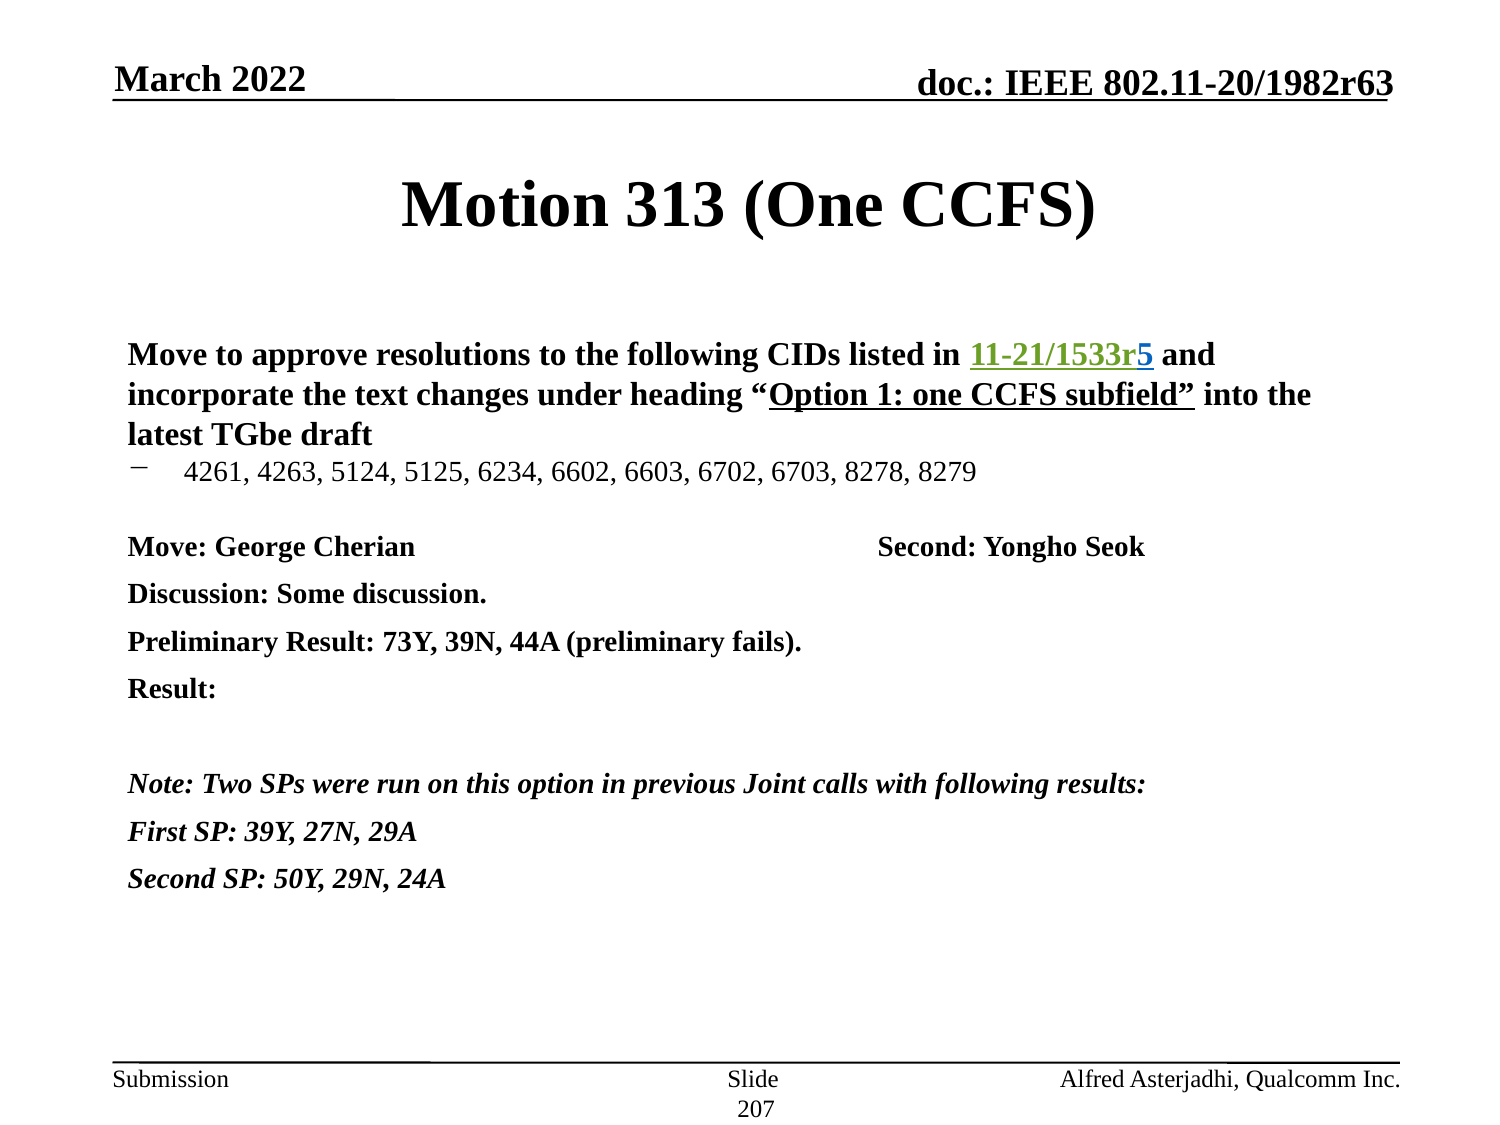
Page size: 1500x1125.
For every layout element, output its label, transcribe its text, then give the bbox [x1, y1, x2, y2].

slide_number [114, 54, 423, 100]
slide_number Slide 207 [712, 1061, 800, 1123]
title Motion 313 (One CCFS) [112, 112, 1388, 288]
list Move to approve resolutions to the following CIDs listed in 11-21/1533r5 and incorporate the text changes under heading “Option 1: one CCFS subfield” into the latest TGbe draft 4261, 4263, 5124, 5125, 6234, 6602, 6603, 6702, 6703, 8278, 8279 Move: George Cherian Second: Yongho Seok Discussion: Some discussion. Preliminary Result: 73Y, 39N, 44A (preliminary fails). Result: Note: Two SPs were run on this option in previous Joint calls with following results: First SP: 39Y, 27N, 29A Second SP: 50Y, 29N, 24A [112, 324, 1388, 1063]
footer Alfred Asterjadhi, Qualcomm Inc. [878, 1061, 1402, 1093]
